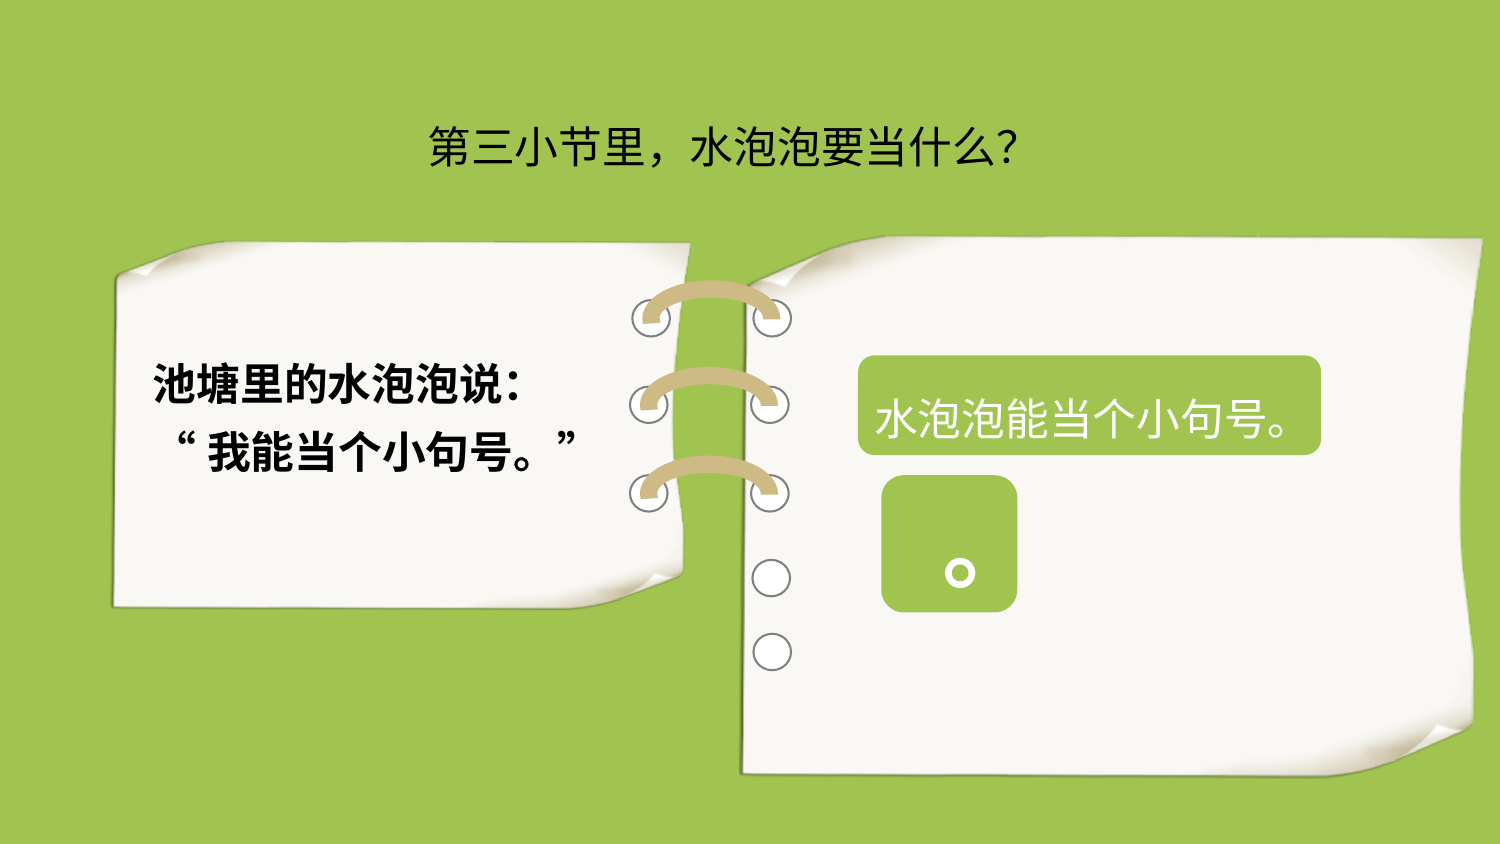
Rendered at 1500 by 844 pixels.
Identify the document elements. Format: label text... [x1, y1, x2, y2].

text_box 第三小节里，水泡泡要当什么？ [415, 114, 1166, 178]
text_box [89, 206, 1500, 814]
